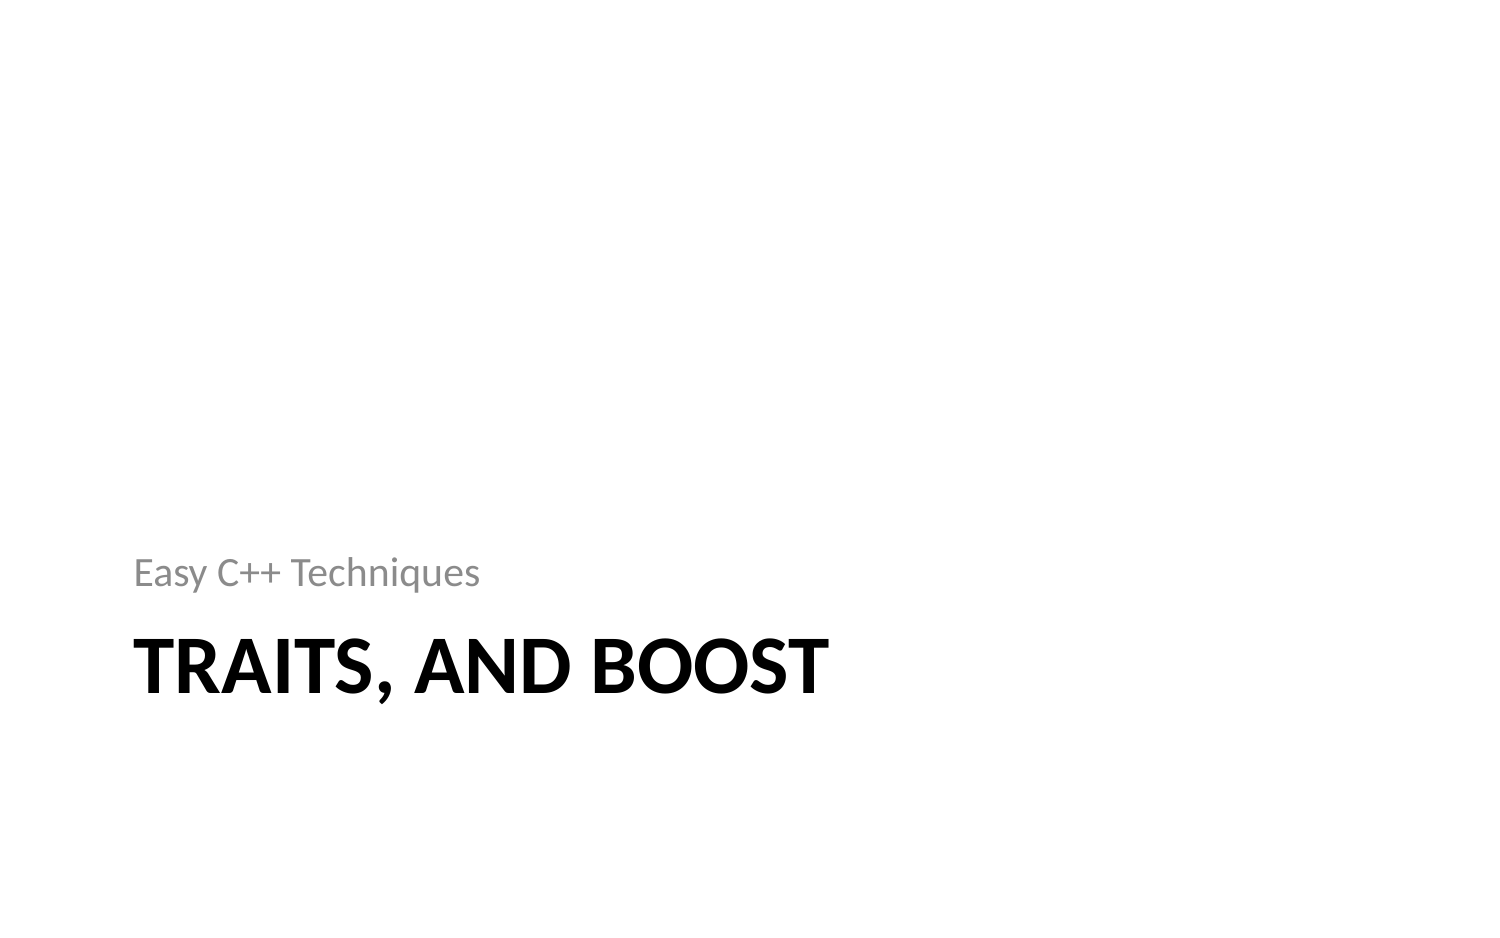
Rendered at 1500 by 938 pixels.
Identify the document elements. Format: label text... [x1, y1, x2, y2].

title Traits, and Boost [118, 603, 1394, 789]
list Easy C++ Techniques [118, 397, 1394, 603]
